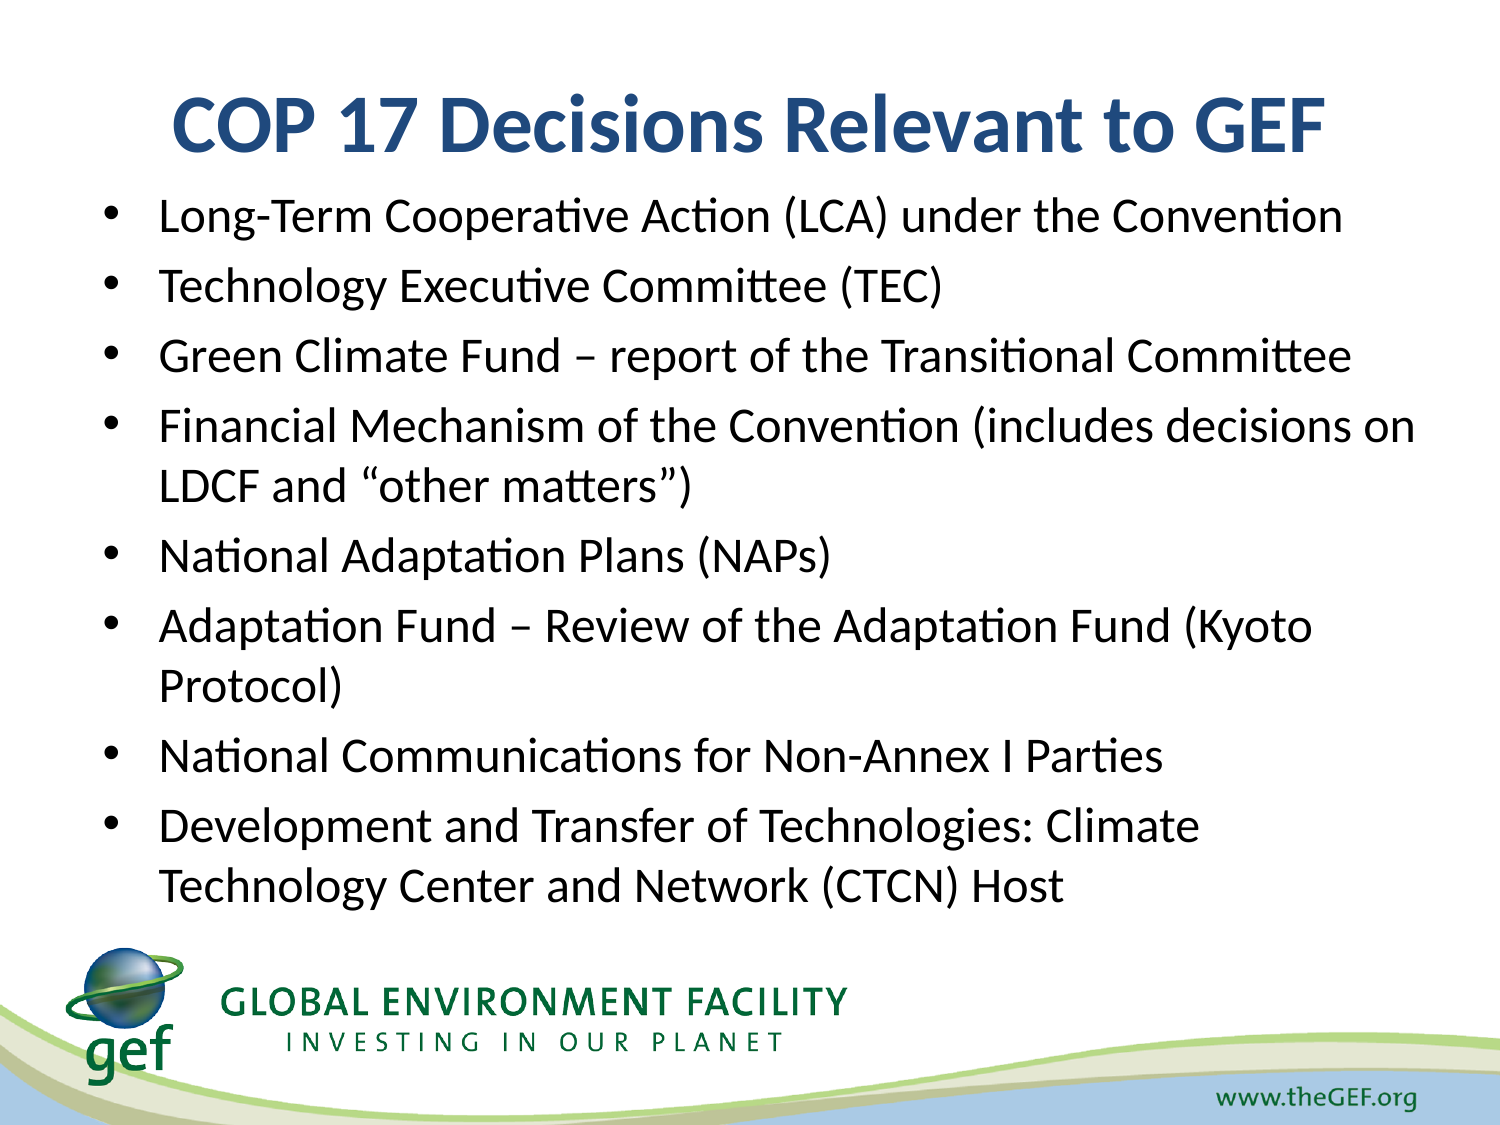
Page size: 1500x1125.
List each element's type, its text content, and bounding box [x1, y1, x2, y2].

title COP 17 Decisions Relevant to GEF [74, 24, 1426, 213]
list Long-Term Cooperative Action (LCA) under the Convention Technology Executive Committee (TEC) Green Climate Fund – report of the Transitional Committee Financial Mechanism of the Convention (includes decisions on LDCF and “other matters”) National Adaptation Plans (NAPs) Adaptation Fund – Review of the Adaptation Fund (Kyoto Protocol) National Communications for Non-Annex I Parties Development and Transfer of Technologies: Climate Technology Center and Network (CTCN) Host [87, 174, 1438, 918]
picture [0, 920, 1500, 1125]
